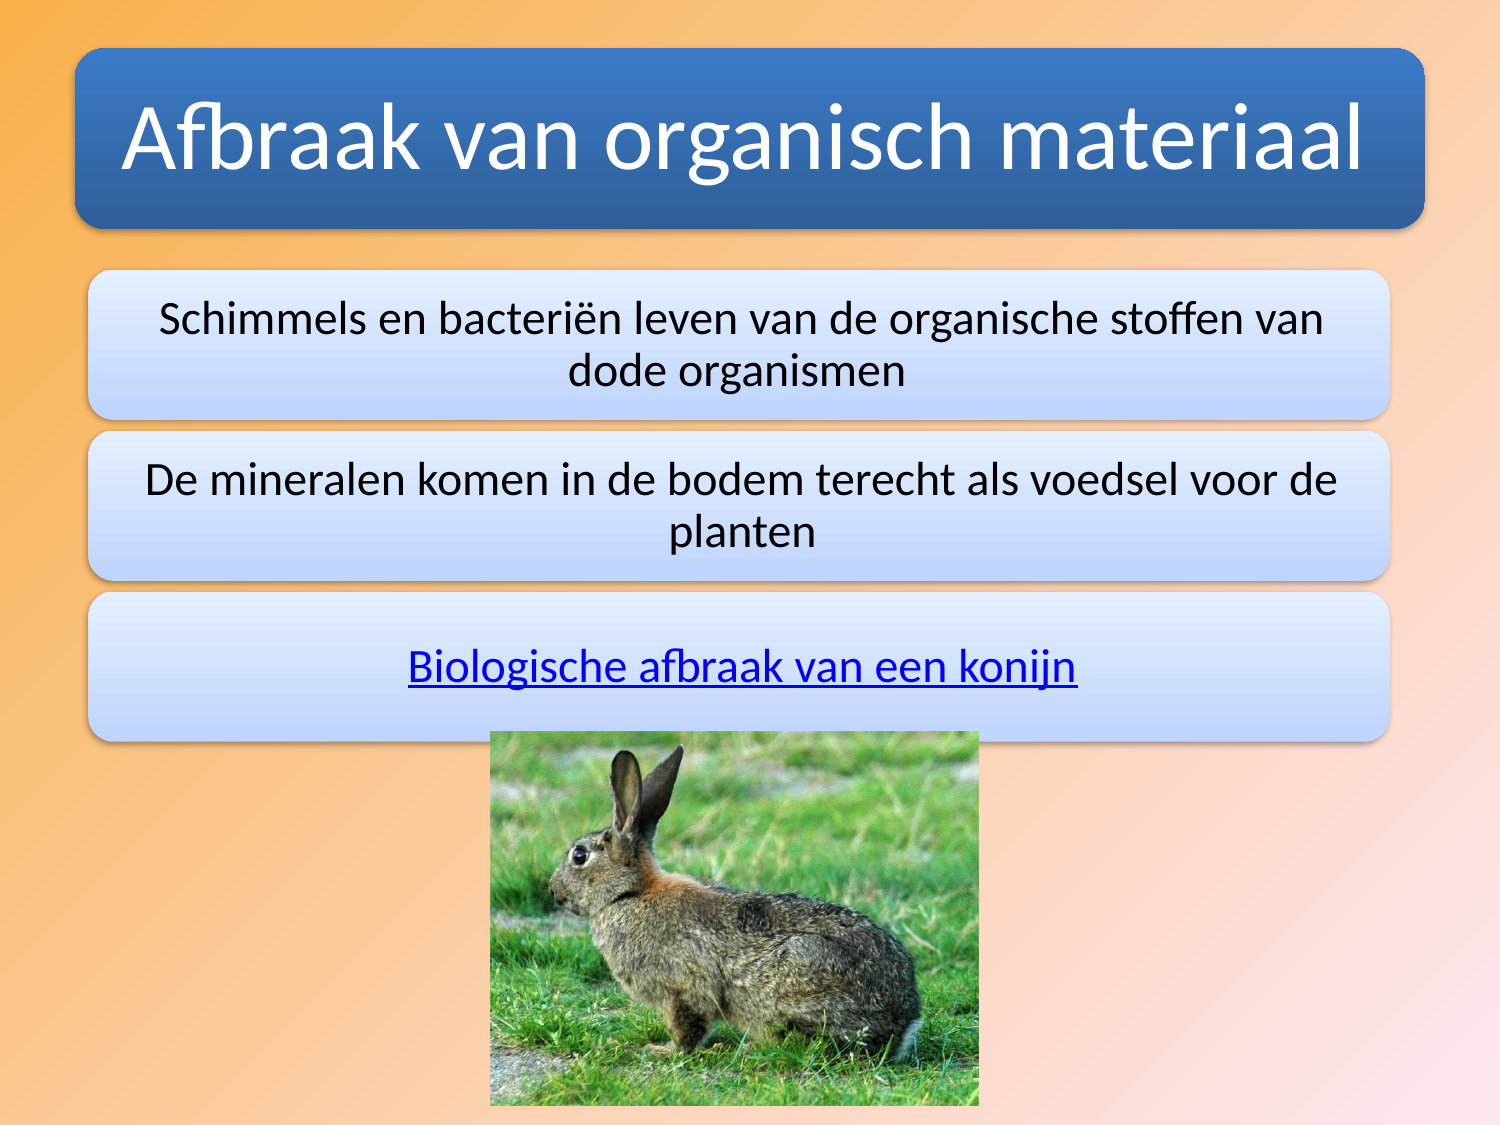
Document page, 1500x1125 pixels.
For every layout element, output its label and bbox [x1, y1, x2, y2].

picture [489, 731, 980, 1107]
list [88, 266, 1390, 745]
text_box [74, 44, 1426, 233]
